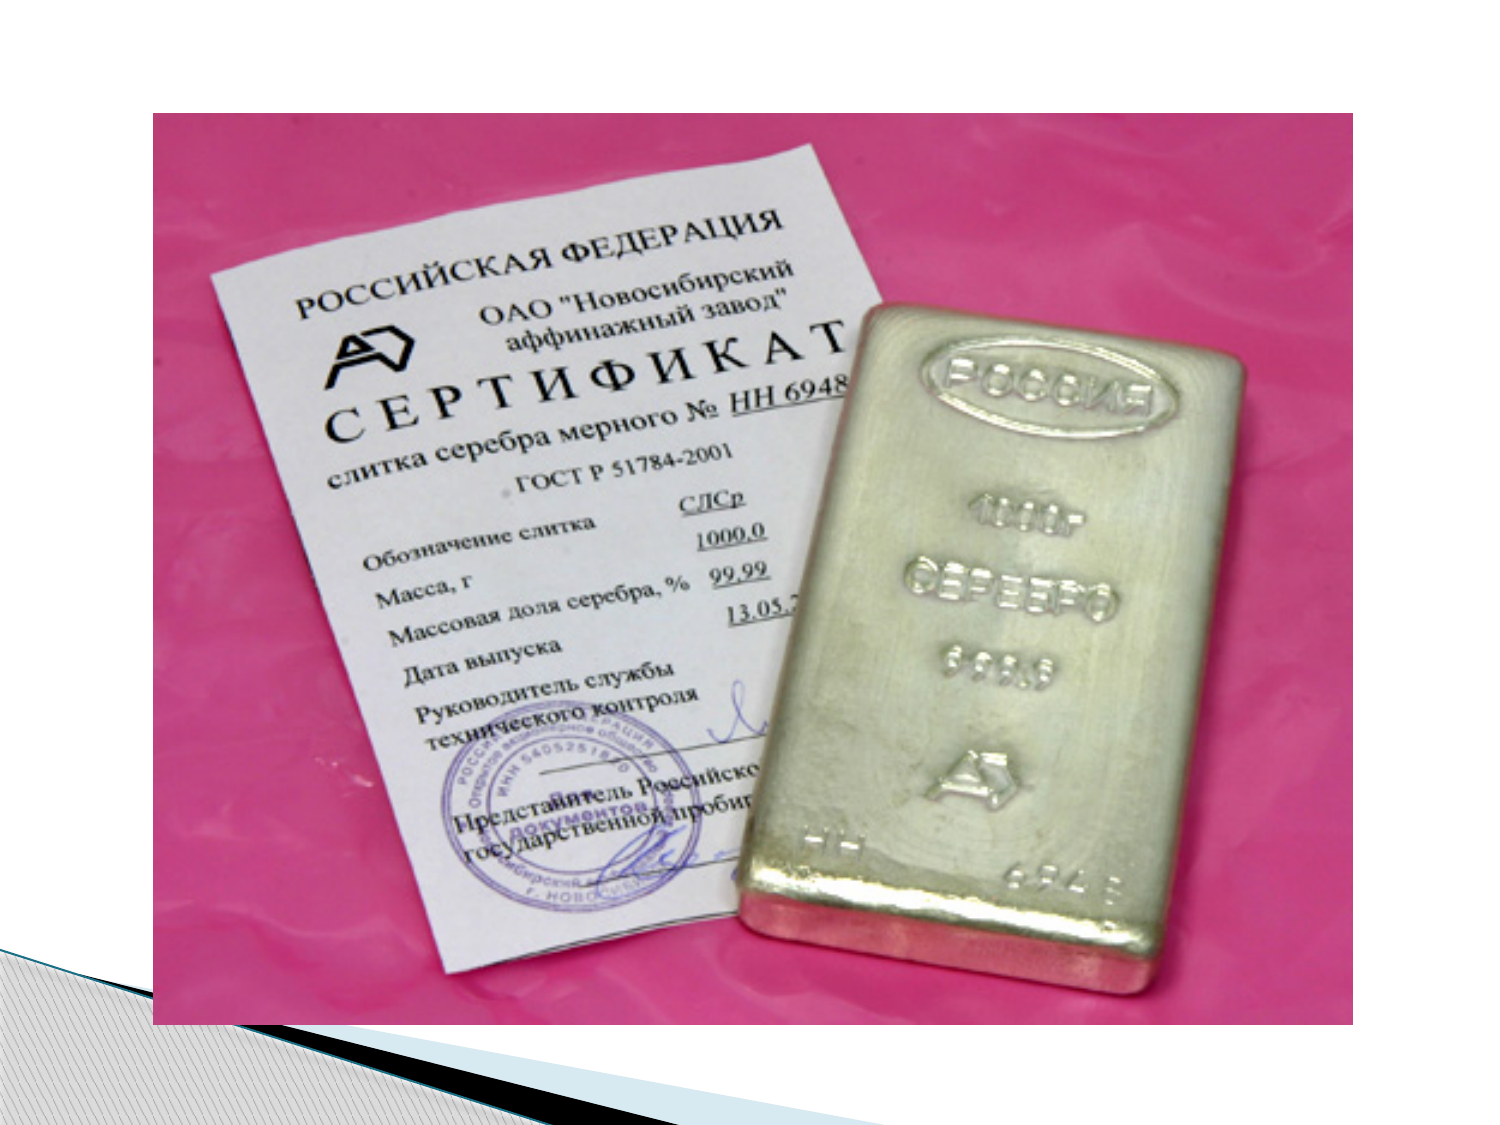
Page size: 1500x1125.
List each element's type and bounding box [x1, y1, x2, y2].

list [153, 113, 1353, 1025]
